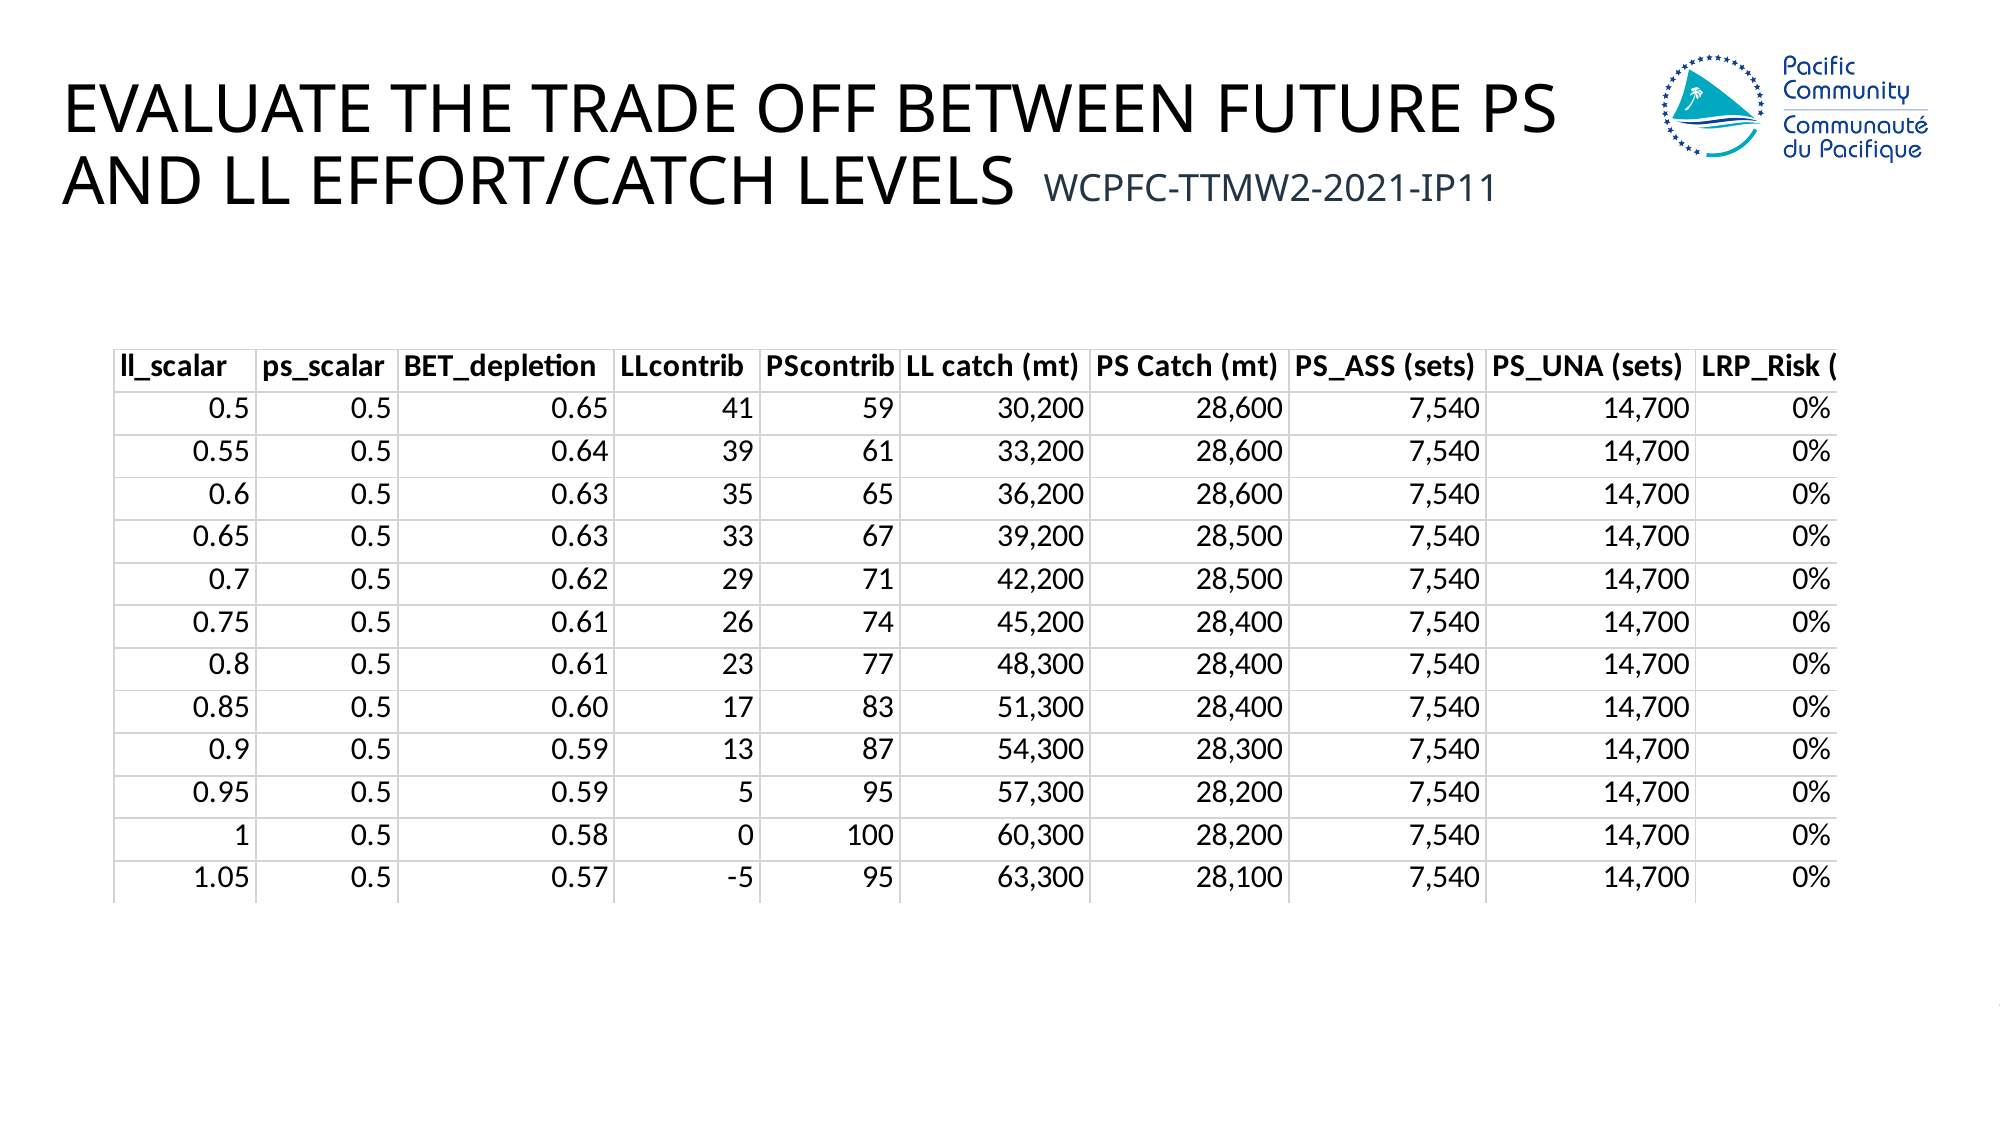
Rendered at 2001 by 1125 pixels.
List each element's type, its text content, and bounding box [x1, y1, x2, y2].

text_box WCPFC-TTMW2-2021-IP11 [1028, 156, 1515, 216]
text_box Evaluate the trade off between future ps and LL effort/catch levels [47, 67, 1623, 242]
picture [1661, 54, 1928, 163]
picture [112, 348, 1841, 907]
